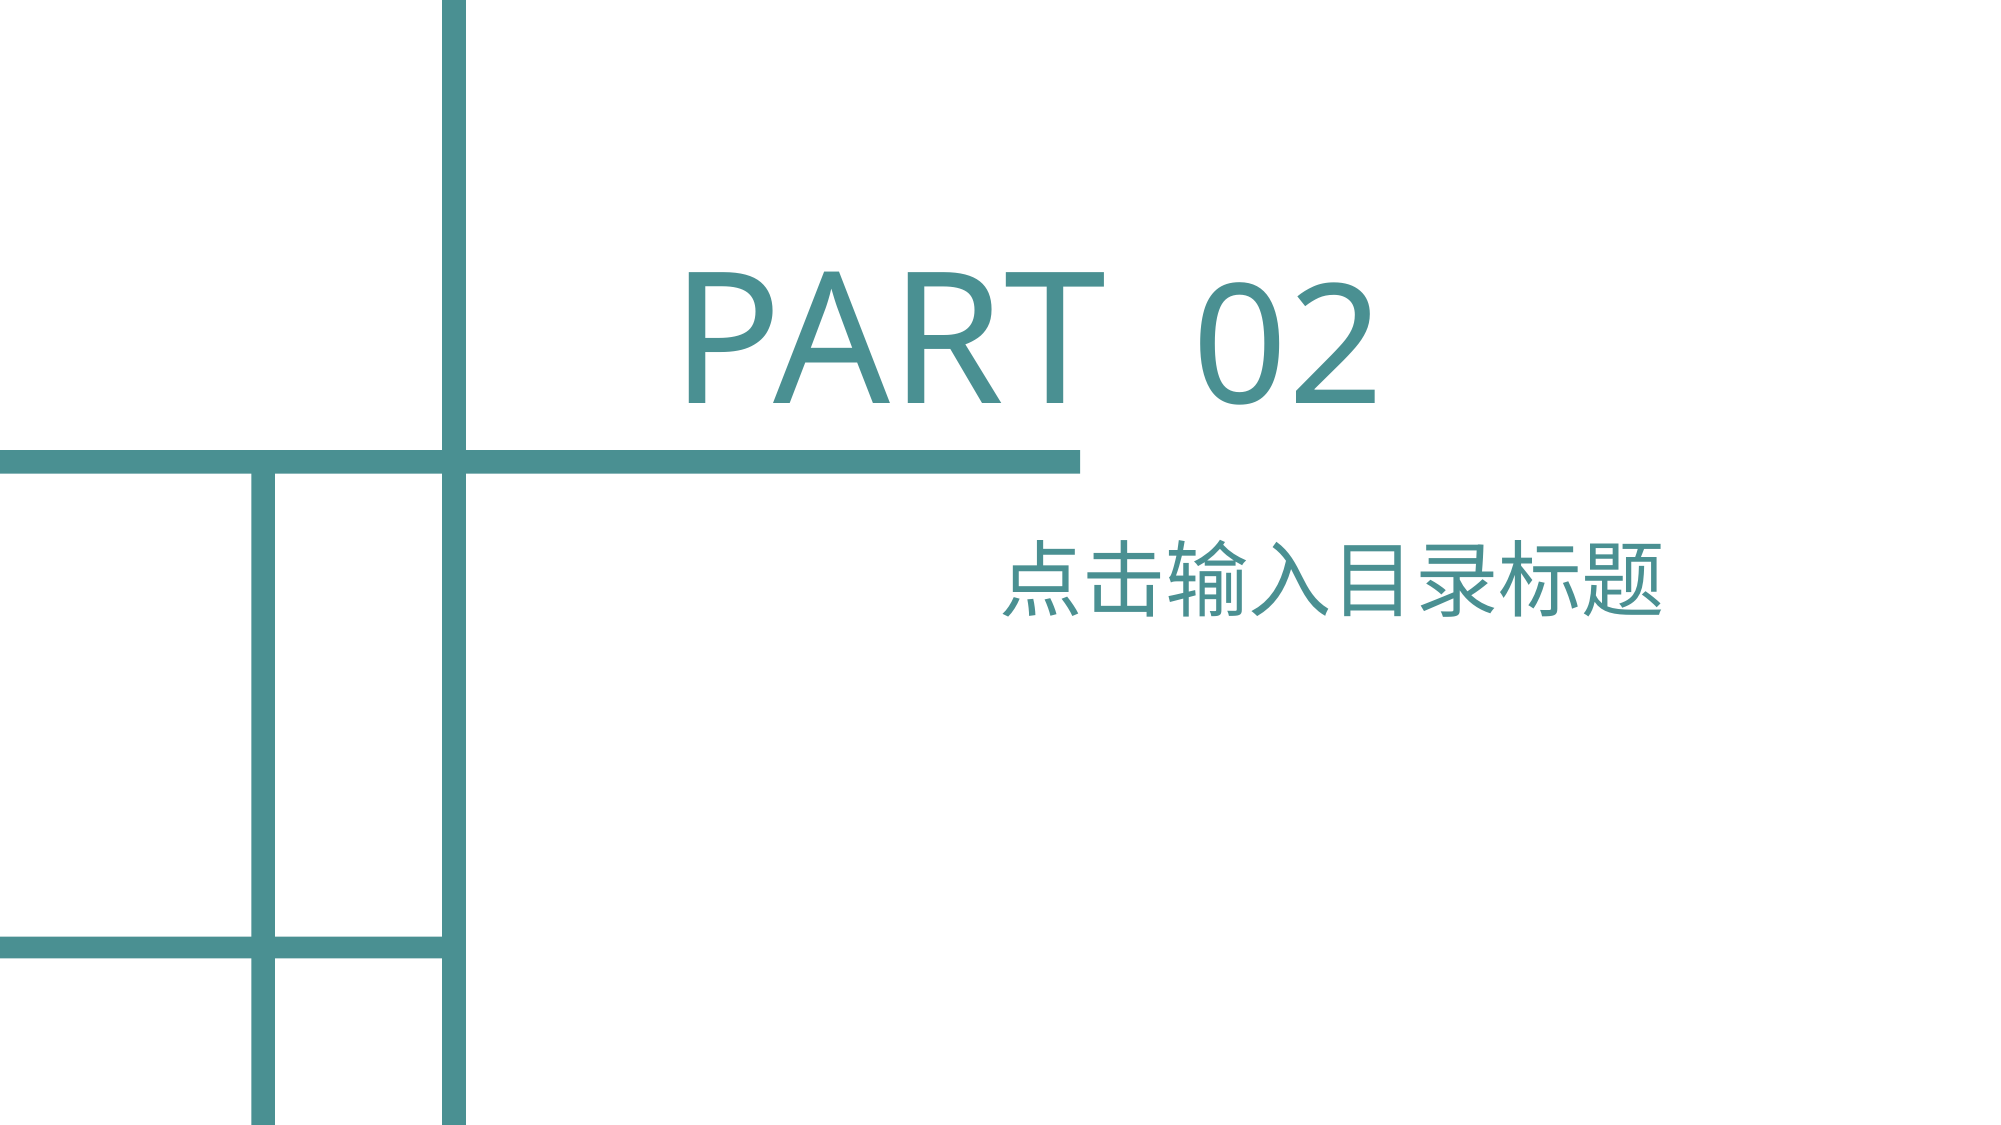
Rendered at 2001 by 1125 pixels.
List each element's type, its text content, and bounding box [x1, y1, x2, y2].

text_box [250, 462, 276, 1125]
text_box [276, 936, 441, 959]
text_box [441, 0, 467, 449]
text_box 点击输入目录标题 [984, 519, 1802, 635]
text_box [0, 936, 250, 959]
text_box [441, 475, 467, 1125]
text_box PART 02 [656, 212, 1623, 448]
text_box [0, 449, 1081, 475]
